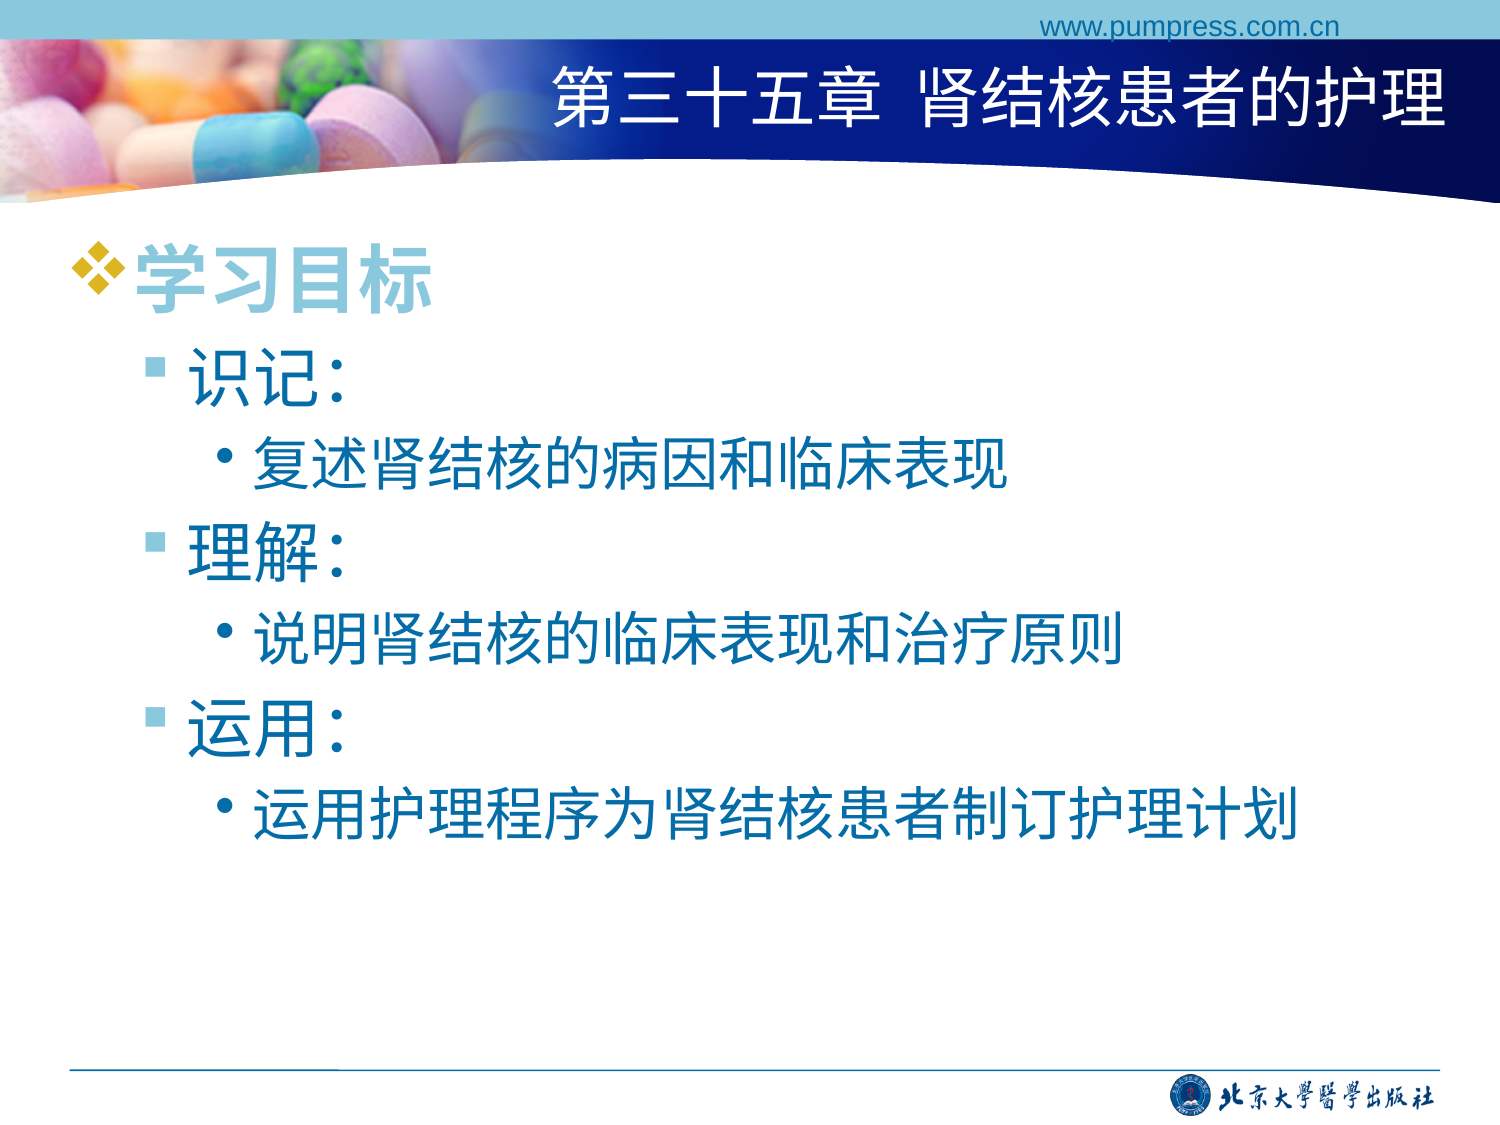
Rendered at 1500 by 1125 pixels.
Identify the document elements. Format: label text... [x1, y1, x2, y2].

title 第三十五章 肾结核患者的护理 [137, 49, 1463, 143]
slide_number www.pumpress.com.cn [1025, 0, 1463, 38]
list 学习目标 识记： 复述肾结核的病因和临床表现 理解： 说明肾结核的临床表现和治疗原则 运用： 运用护理程序为肾结核患者制订护理计划 [49, 224, 1463, 1026]
picture [0, 40, 1500, 203]
picture [1170, 1074, 1436, 1118]
